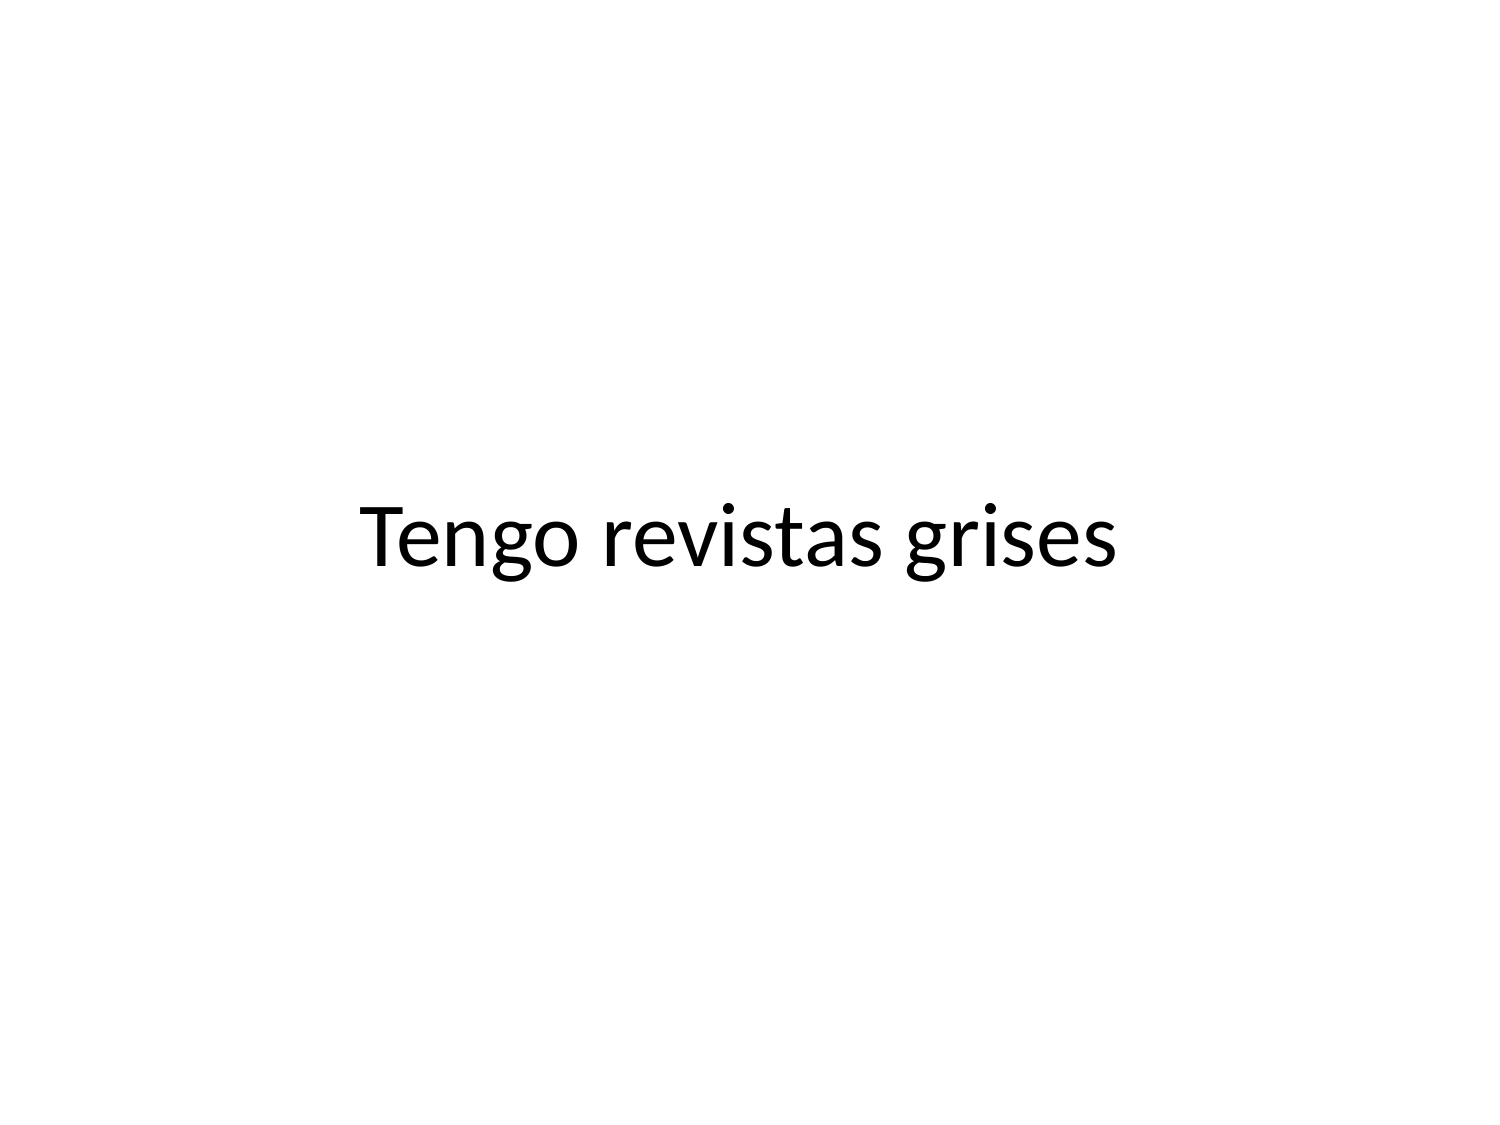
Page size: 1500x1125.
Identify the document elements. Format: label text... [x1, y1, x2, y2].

title Tengo revistas grises [75, 45, 1425, 1014]
